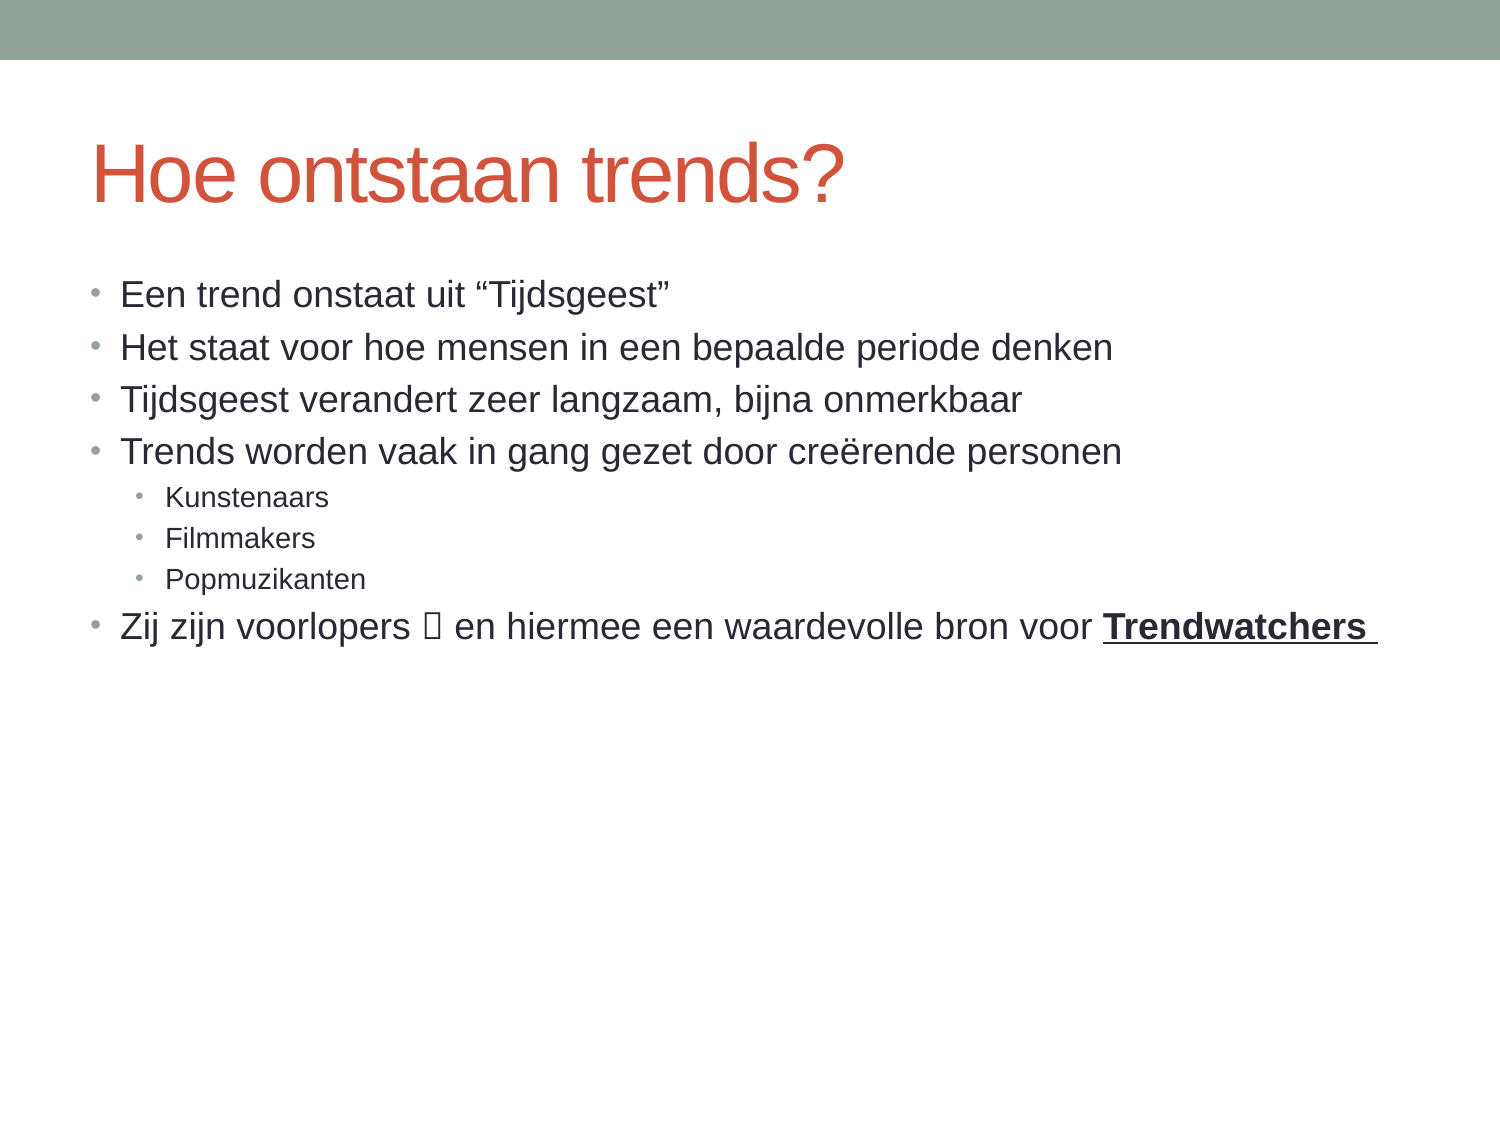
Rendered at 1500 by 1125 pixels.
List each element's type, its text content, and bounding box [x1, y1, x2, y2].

list Een trend onstaat uit “Tijdsgeest” Het staat voor hoe mensen in een bepaalde periode denken Tijdsgeest verandert zeer langzaam, bijna onmerkbaar Trends worden vaak in gang gezet door creërende personen Kunstenaars Filmmakers Popmuzikanten Zij zijn voorlopers  en hiermee een waardevolle bron voor Trendwatchers [75, 262, 1425, 752]
title Hoe ontstaan trends? [75, 87, 1425, 250]
